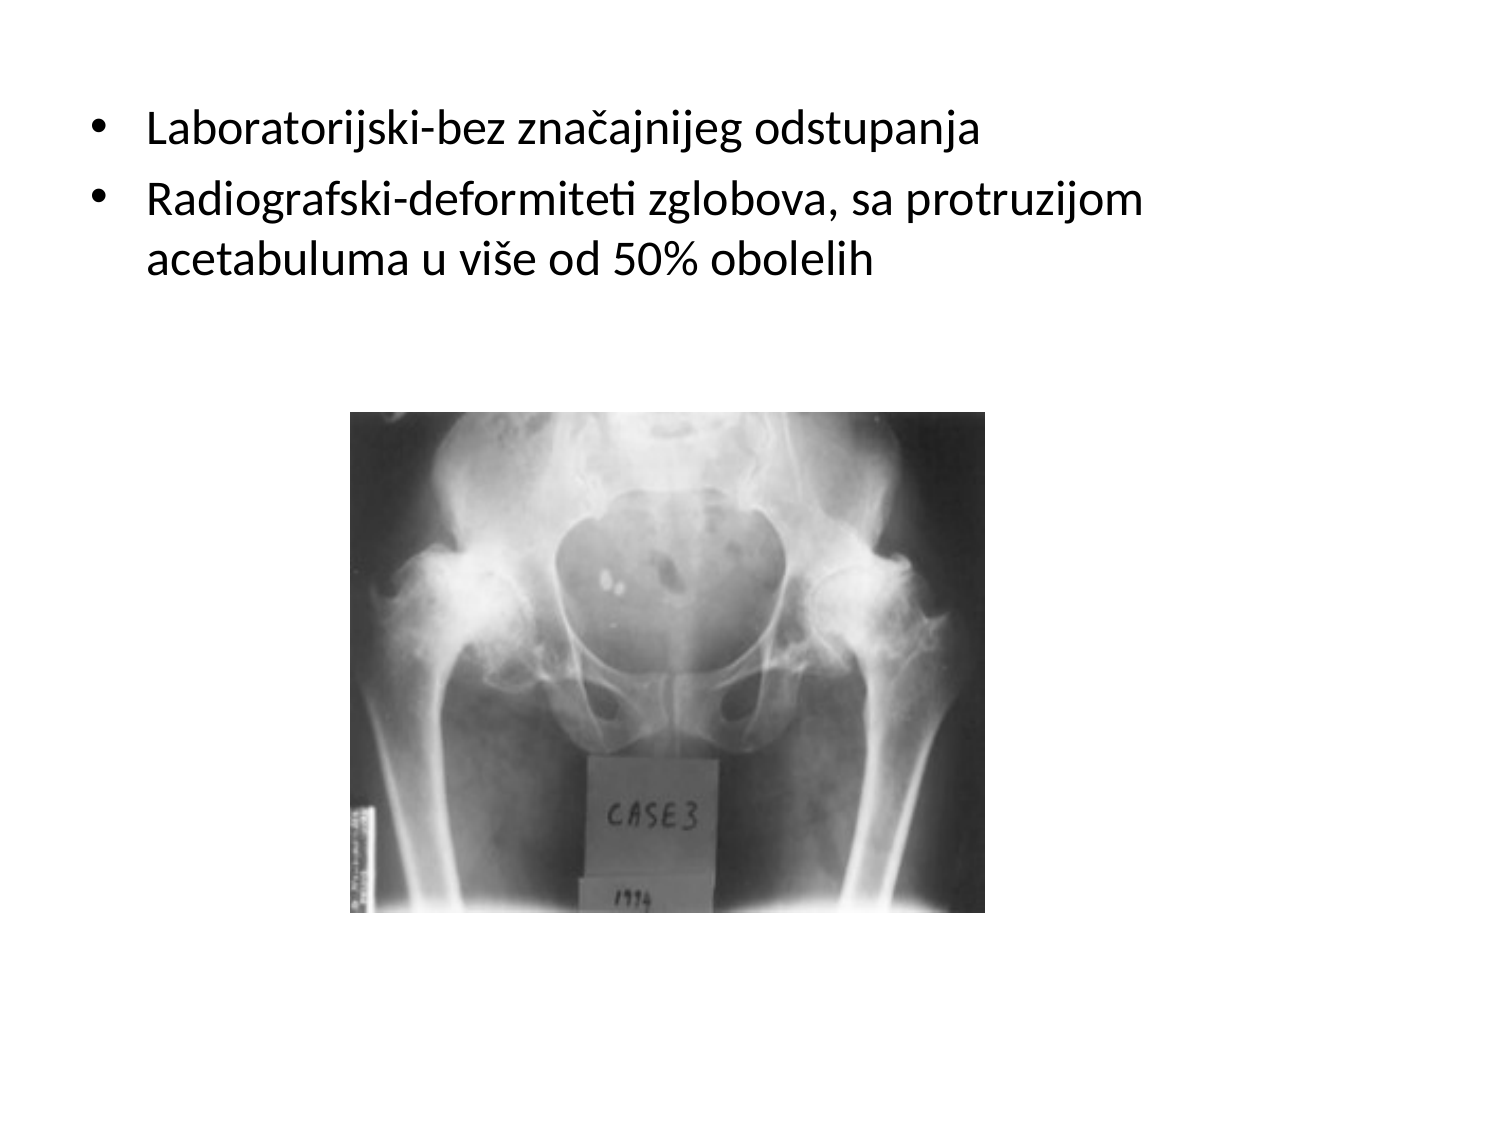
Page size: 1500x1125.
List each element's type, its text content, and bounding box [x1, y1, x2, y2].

list Laboratorijski-bez značajnijeg odstupanja Radiografski-deformiteti zglobova, sa protruzijom acetabuluma u više od 50% obolelih [75, 87, 1425, 1005]
picture [349, 412, 985, 913]
